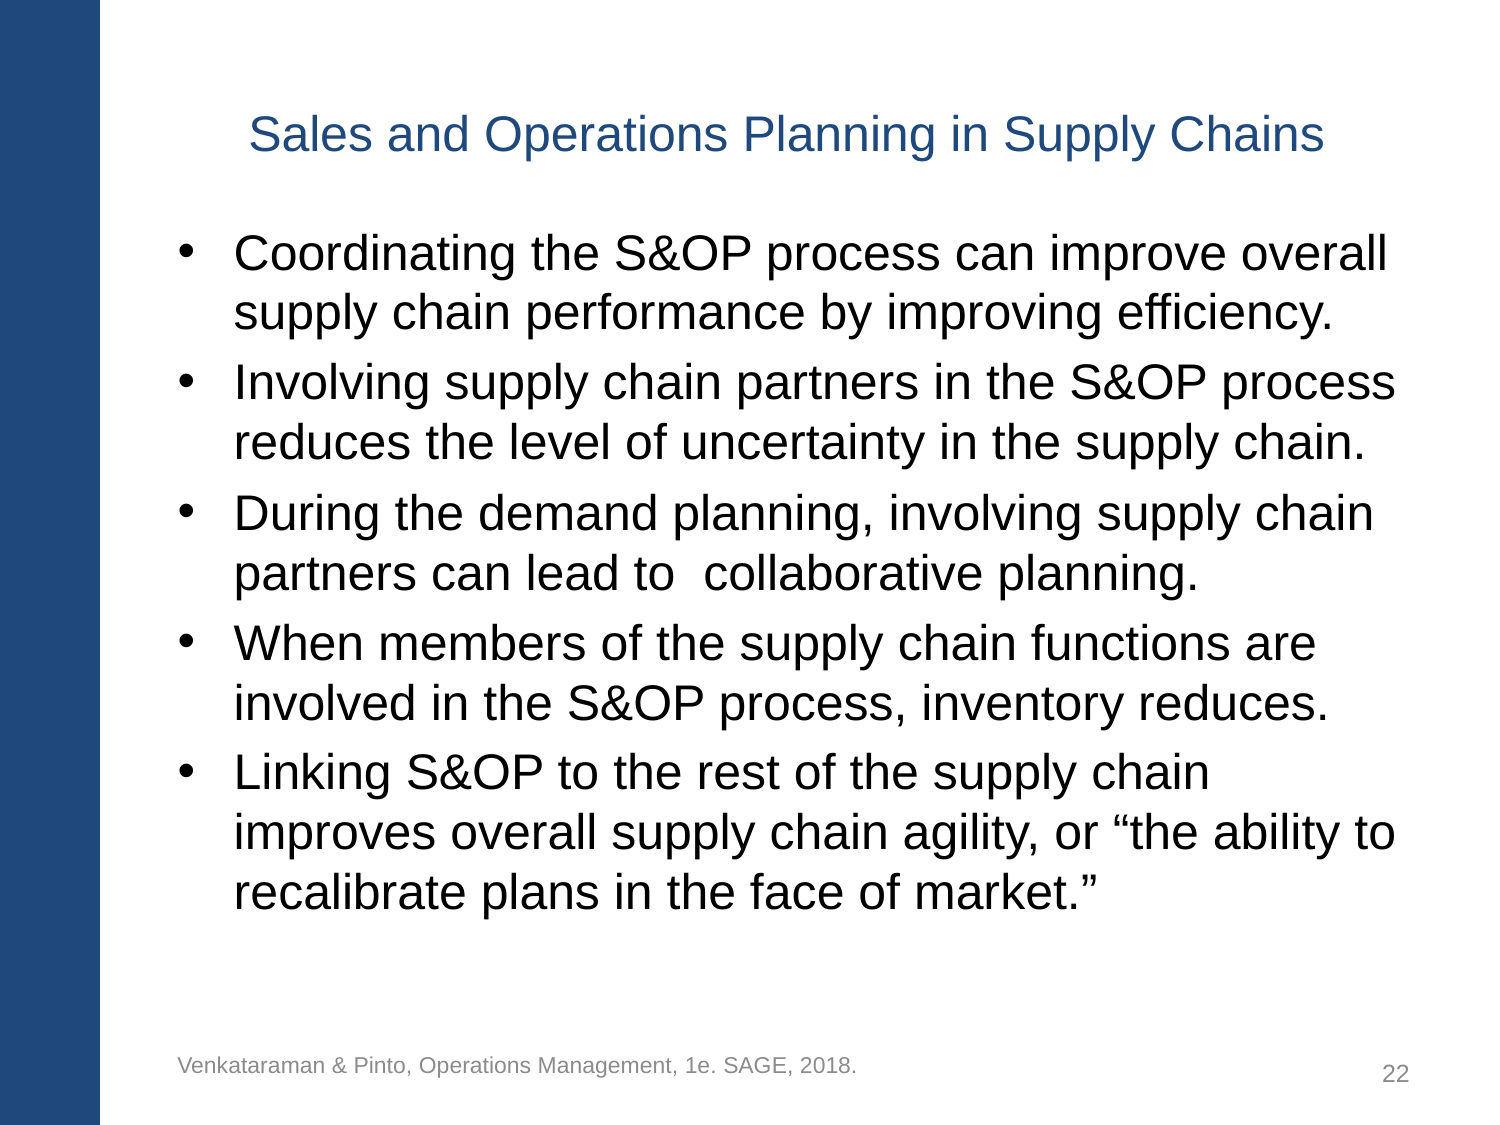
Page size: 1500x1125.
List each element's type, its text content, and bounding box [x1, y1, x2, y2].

slide_number 22 [1350, 1042, 1425, 1103]
footer Venkataraman & Pinto, Operations Management, 1e. SAGE, 2018. [162, 1042, 1313, 1103]
title Sales and Operations Planning in Supply Chains [162, 37, 1425, 212]
list Coordinating the S&OP process can improve overall supply chain performance by improving efficiency. Involving supply chain partners in the S&OP process reduces the level of uncertainty in the supply chain. During the demand planning, involving supply chain partners can lead to collaborative planning. When members of the supply chain functions are involved in the S&OP process, inventory reduces. Linking S&OP to the rest of the supply chain improves overall supply chain agility, or “the ability to recalibrate plans in the face of market.” [162, 212, 1425, 1025]
